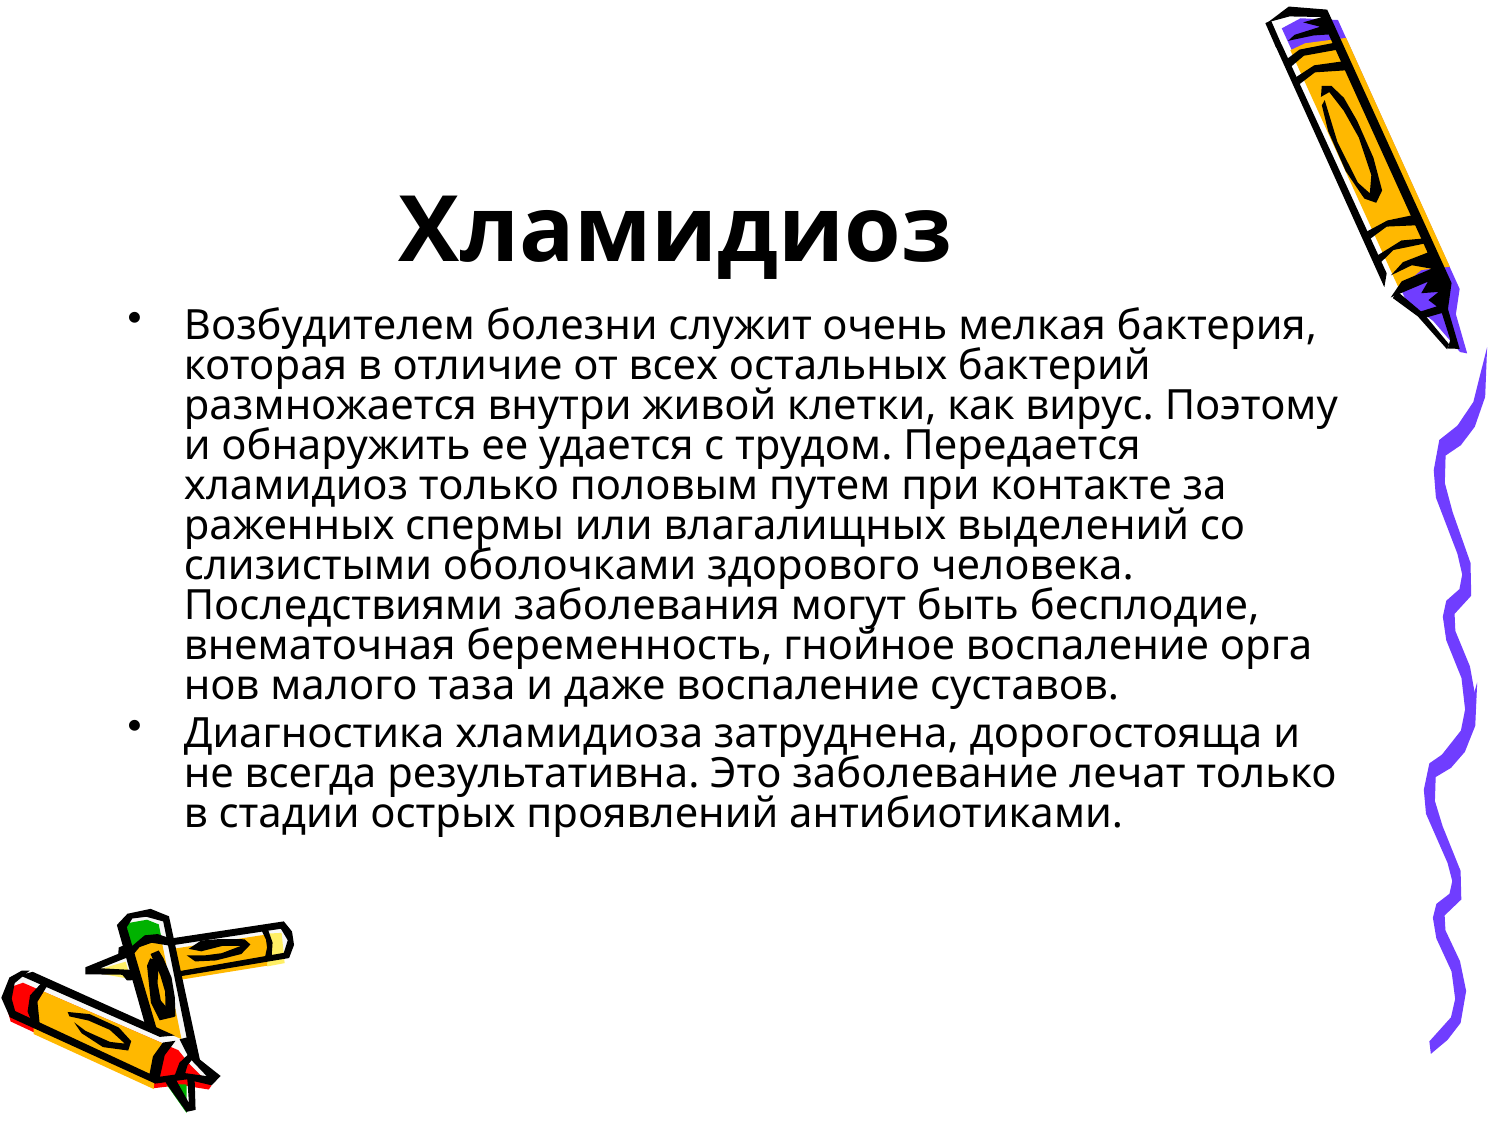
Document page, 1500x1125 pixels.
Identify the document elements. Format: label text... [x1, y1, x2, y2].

list Возбудителем болезни служит очень мелкая бактерия, которая в отличие от всех остальных бакте­рий размножается внутри живой клетки, как вирус. Поэтому и обнаружить ее удается с трудом. Передает­ся хламидиоз только половым путем при контакте за­раженных спермы или влагалищных выделений со слизистыми оболочками здорового человека. Последствиями заболевания могут быть бесплодие, внематочная беременность, гнойное воспаление орга­нов малого таза и даже воспаление суставов. Диагностика хламидиоза затруднена, дорогостоя­ща и не всегда результативна. Это заболевание лечат только в стадии острых проявлений антибиотиками. [112, 299, 1376, 901]
title Хламидиоз [112, 24, 1240, 288]
